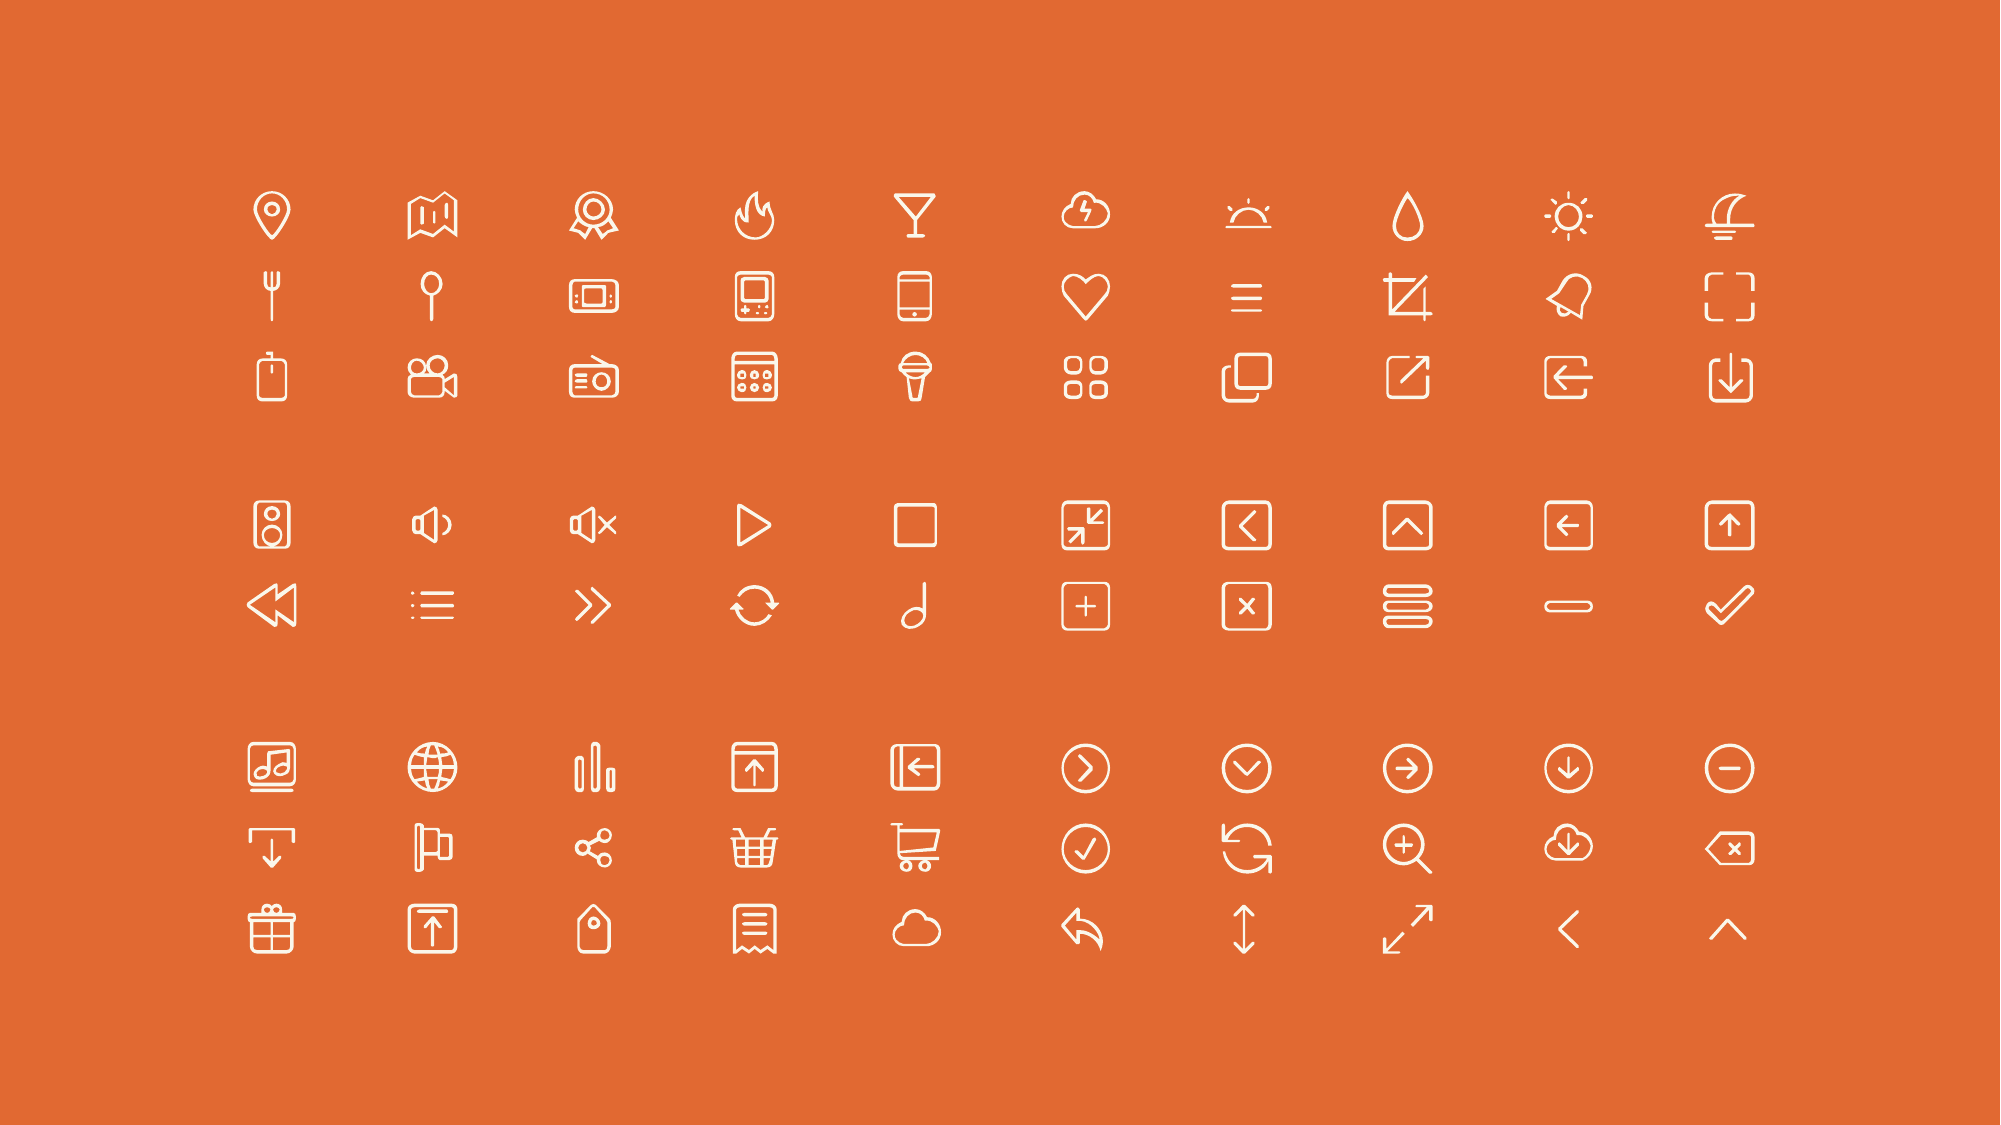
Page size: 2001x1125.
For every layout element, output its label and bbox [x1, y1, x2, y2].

text_box [1089, 355, 1108, 375]
text_box [901, 581, 927, 629]
text_box [1221, 365, 1259, 403]
text_box [420, 271, 443, 322]
text_box [577, 903, 611, 954]
text_box [253, 500, 291, 549]
text_box [263, 271, 281, 322]
text_box [414, 823, 453, 872]
text_box [1222, 851, 1272, 874]
text_box [1225, 225, 1272, 229]
text_box [1580, 228, 1587, 235]
text_box [246, 583, 297, 627]
text_box [898, 351, 932, 402]
text_box [1229, 207, 1268, 223]
text_box [606, 767, 616, 793]
text_box [1386, 355, 1430, 400]
text_box [1061, 500, 1111, 551]
text_box [1553, 365, 1593, 390]
text_box [1736, 272, 1755, 291]
text_box [1061, 581, 1111, 631]
text_box [734, 191, 775, 240]
text_box [1558, 910, 1579, 948]
text_box [256, 351, 288, 402]
text_box [1704, 831, 1755, 866]
text_box [590, 741, 601, 793]
text_box [1544, 823, 1593, 861]
text_box [730, 828, 779, 868]
text_box [1061, 191, 1111, 229]
text_box [731, 351, 778, 402]
text_box [1063, 355, 1083, 375]
text_box [253, 191, 291, 240]
text_box [1544, 500, 1593, 551]
text_box [590, 586, 611, 624]
text_box [597, 515, 617, 535]
text_box [1061, 823, 1111, 874]
text_box [892, 909, 942, 947]
text_box [568, 279, 619, 313]
text_box [1580, 198, 1588, 204]
text_box [1221, 823, 1272, 846]
text_box [574, 828, 612, 868]
text_box [1544, 355, 1588, 400]
text_box [732, 903, 777, 954]
text_box [1550, 198, 1557, 205]
text_box [1704, 743, 1755, 794]
text_box [575, 589, 593, 622]
text_box [893, 503, 937, 548]
text_box [1544, 600, 1593, 613]
text_box [262, 838, 282, 868]
text_box [1545, 273, 1592, 320]
text_box [1231, 296, 1263, 301]
text_box [247, 903, 296, 954]
text_box [890, 744, 941, 791]
text_box [737, 585, 780, 610]
text_box [734, 271, 775, 322]
text_box [1410, 904, 1433, 927]
text_box [1382, 584, 1433, 598]
text_box [1382, 743, 1433, 794]
text_box [407, 191, 458, 240]
text_box [1704, 302, 1724, 322]
text_box [1382, 500, 1433, 551]
text_box [249, 788, 294, 793]
text_box [1551, 202, 1583, 233]
text_box [420, 591, 455, 595]
text_box [574, 755, 584, 793]
text_box [890, 823, 941, 872]
text_box [420, 603, 455, 608]
text_box [568, 191, 619, 240]
text_box [1382, 272, 1433, 322]
text_box [1233, 904, 1255, 954]
text_box [247, 741, 296, 787]
text_box [731, 741, 778, 793]
text_box [568, 354, 619, 398]
text_box [1063, 380, 1083, 400]
text_box [1089, 380, 1108, 400]
text_box [248, 828, 296, 844]
text_box [1061, 273, 1111, 321]
text_box [1221, 743, 1272, 794]
text_box [1382, 931, 1405, 954]
text_box [1382, 823, 1433, 874]
text_box [1231, 284, 1263, 288]
text_box [1705, 584, 1755, 626]
text_box [442, 514, 452, 536]
text_box [1708, 358, 1753, 403]
text_box [1382, 600, 1433, 613]
text_box [1704, 500, 1755, 551]
text_box [1061, 907, 1103, 952]
text_box [1382, 615, 1433, 629]
text_box [1061, 743, 1111, 794]
text_box [1234, 352, 1272, 390]
text_box [1221, 581, 1272, 631]
text_box [1392, 191, 1424, 242]
text_box [897, 271, 932, 322]
text_box [407, 903, 458, 954]
text_box [407, 741, 458, 793]
text_box [1704, 193, 1755, 228]
text_box [893, 193, 936, 238]
text_box [737, 503, 772, 547]
text_box [407, 354, 458, 398]
text_box [1544, 743, 1593, 794]
text_box [1709, 918, 1747, 940]
text_box [569, 506, 596, 544]
text_box [1221, 500, 1272, 551]
text_box [1704, 272, 1724, 291]
text_box [1713, 236, 1733, 240]
text_box [729, 602, 772, 626]
text_box [412, 506, 438, 544]
text_box [1718, 352, 1744, 394]
text_box [1736, 302, 1755, 322]
